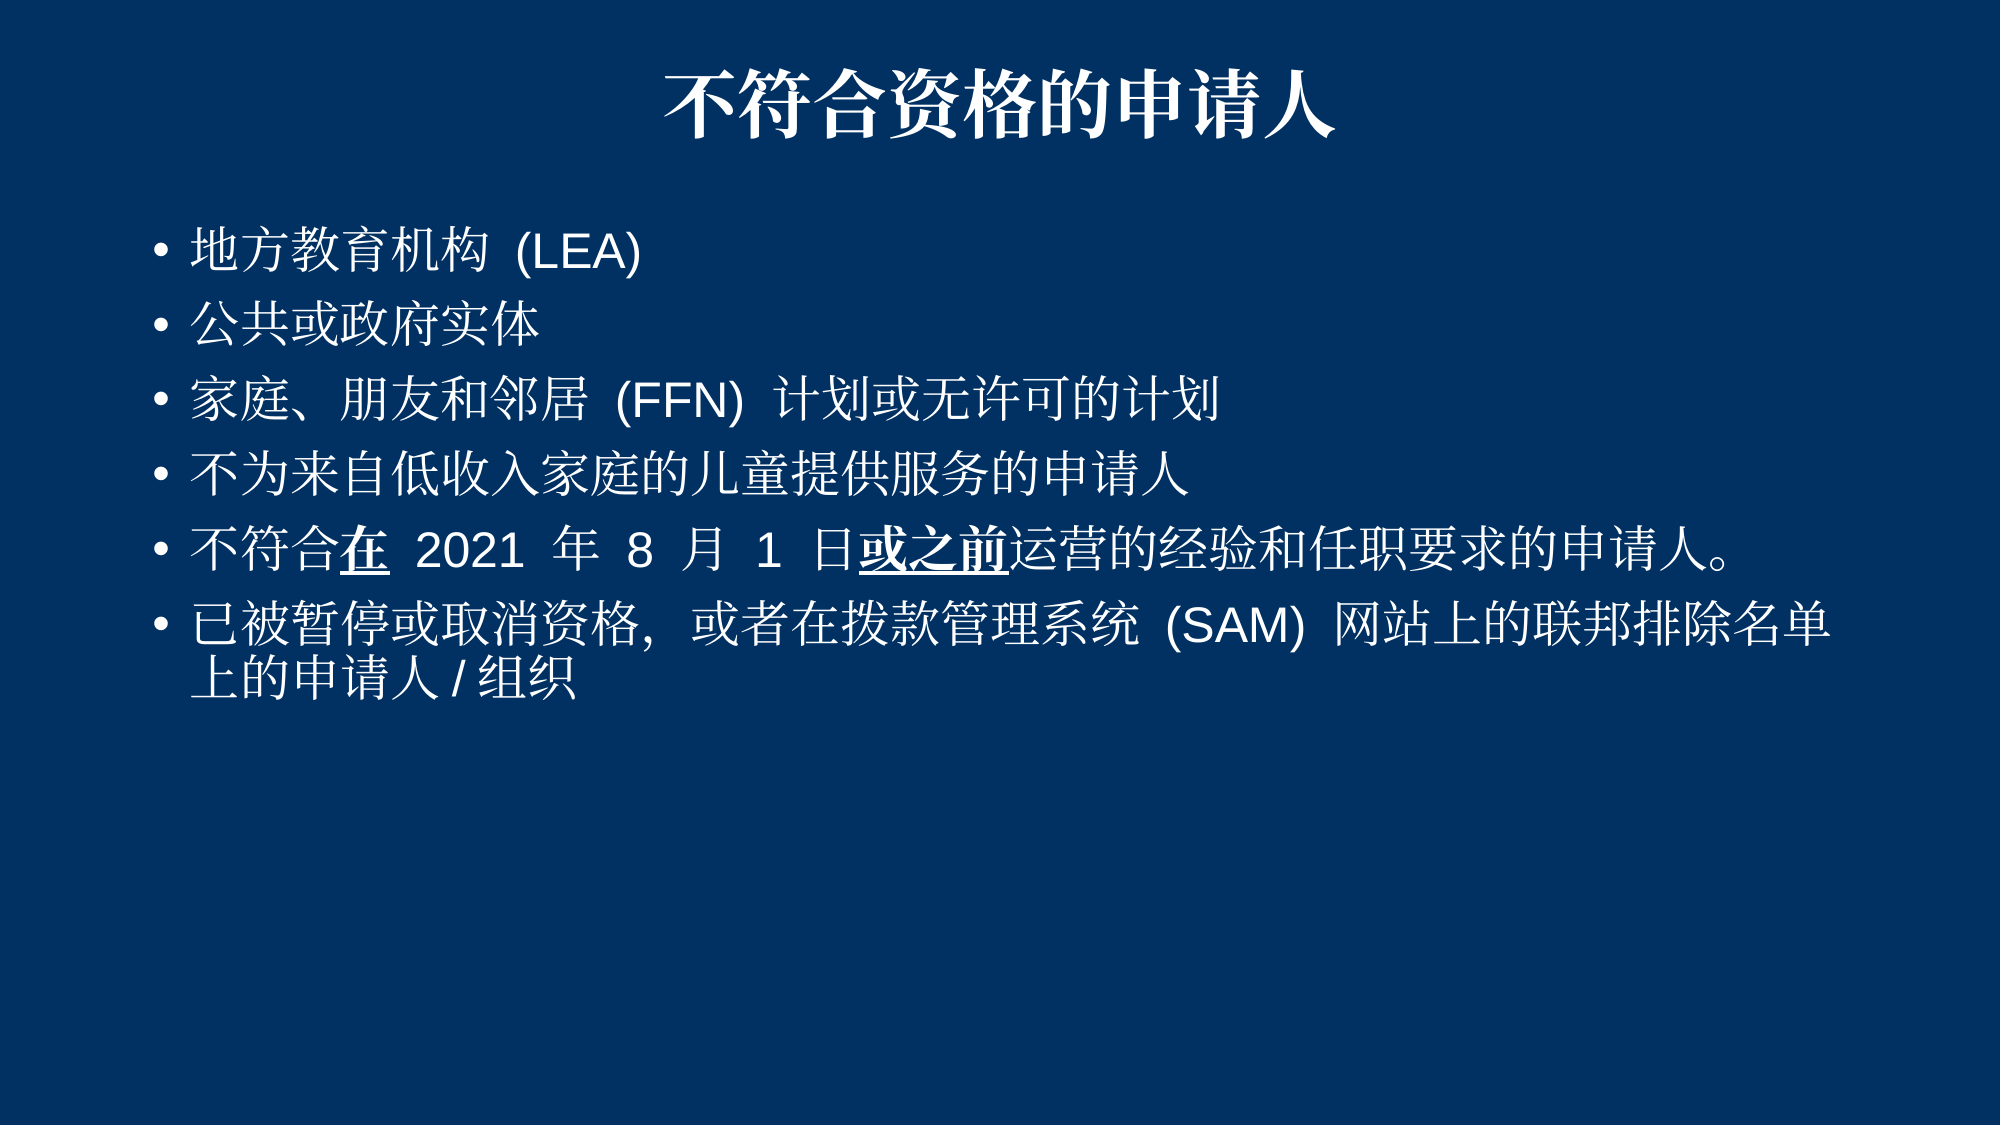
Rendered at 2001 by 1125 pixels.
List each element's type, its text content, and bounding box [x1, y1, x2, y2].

title 不符合资格的申请人 [137, 0, 1863, 217]
list 地方教育机构 (LEA) 公共或政府实体 家庭、朋友和邻居 (FFN) 计划或无许可的计划 不为来自低收入家庭的儿童提供服务的申请人 不符合在 2021 年 8 月 1 日或之前运营的经验和任职要求的申请人。 已被暂停或取消资格，或者在拨款管理系统 (SAM) 网站上的联邦排除名单上的申请人/组织 [137, 217, 1863, 871]
